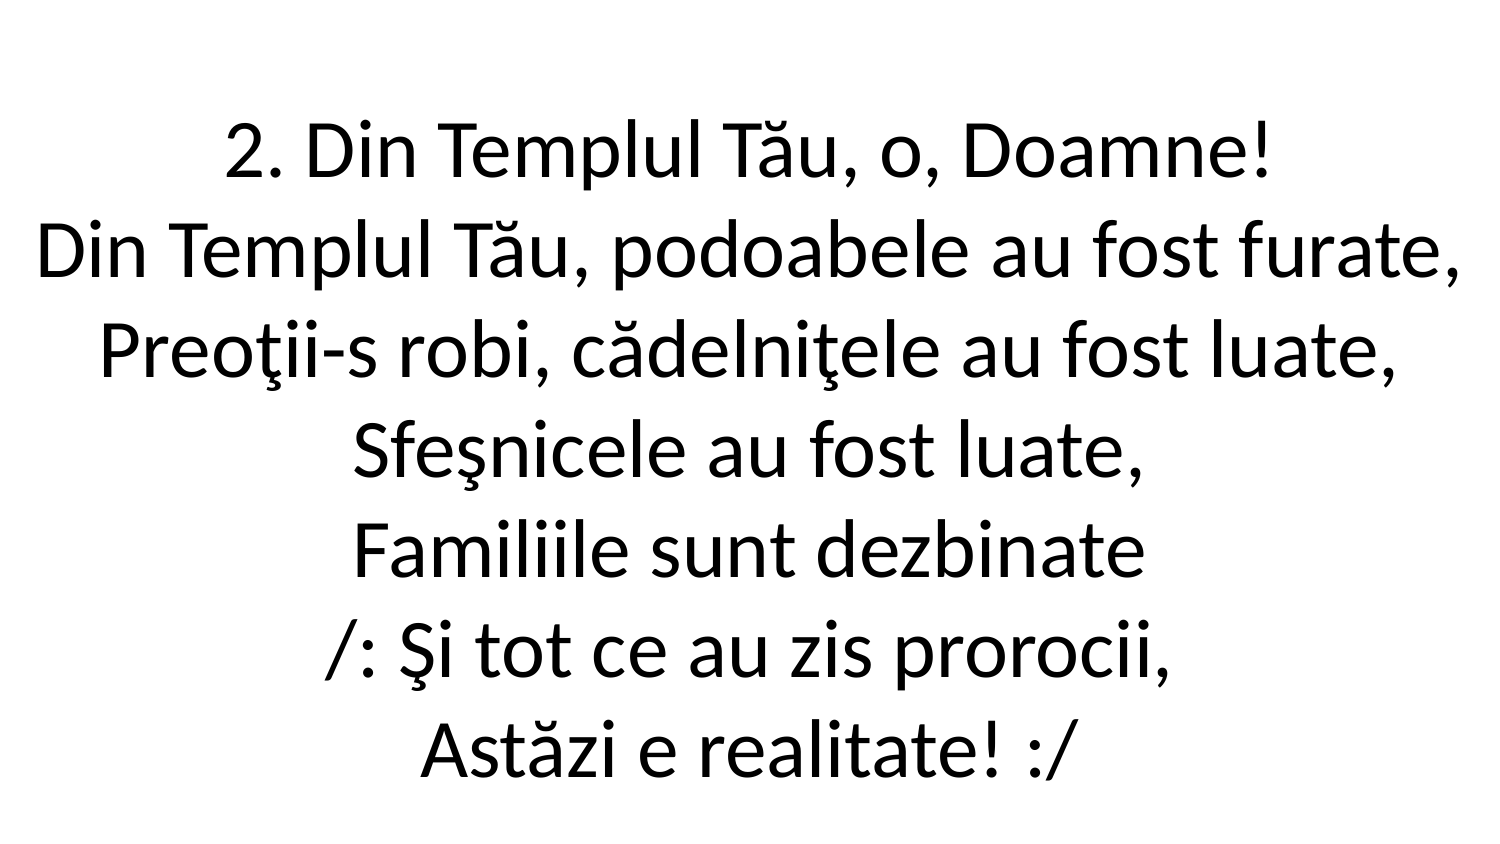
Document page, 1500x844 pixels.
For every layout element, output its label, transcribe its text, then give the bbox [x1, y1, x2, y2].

text_box 2. Din Templul Tău, o, Doamne! Din Templul Tău, podoabele au fost furate, Preoţii-s robi, cădelniţele au fost luate, Sfeşnicele au fost luate, Familiile sunt dezbinate /: Şi tot ce au zis prorocii, Astăzi e realitate! :/ [20, 42, 1480, 802]
